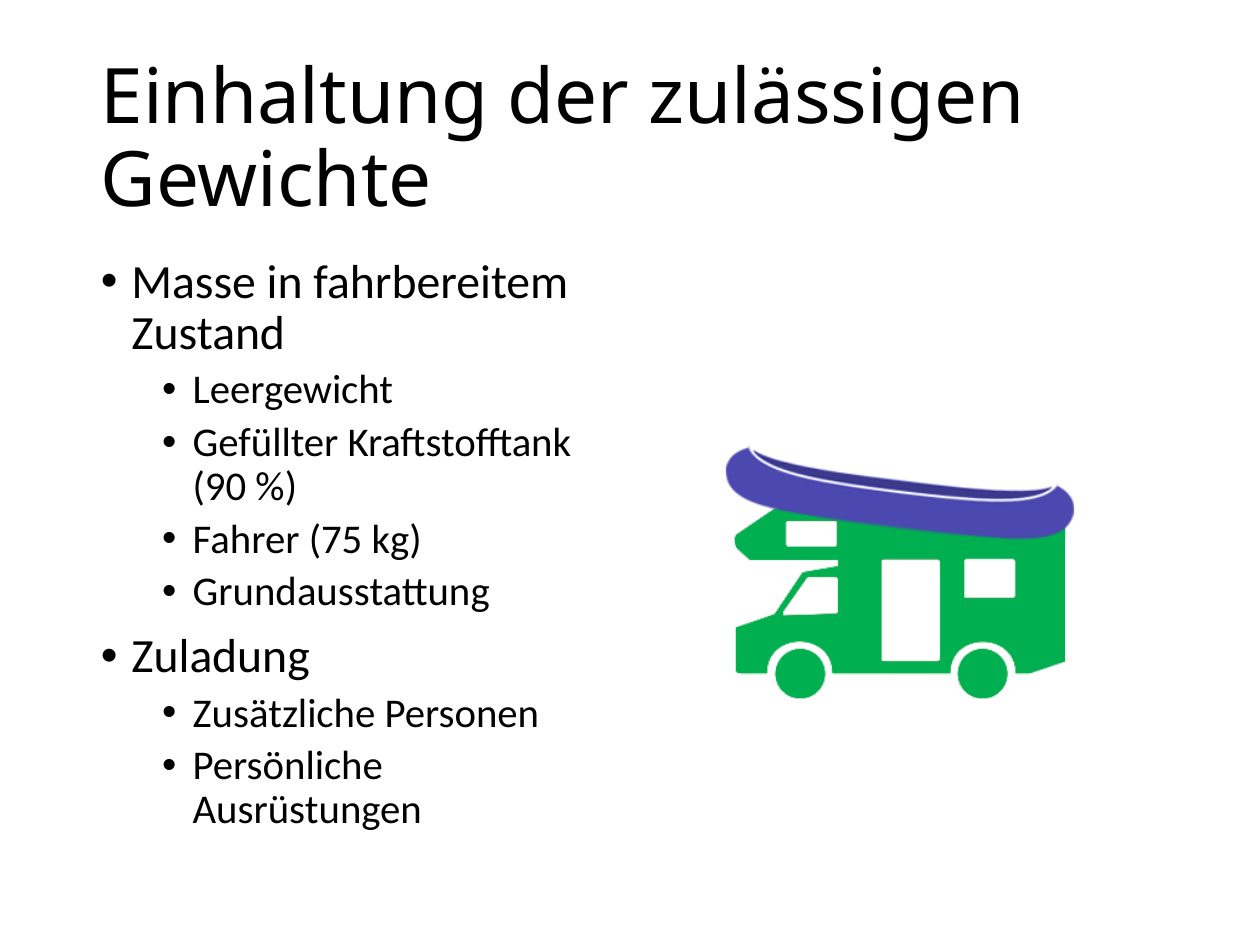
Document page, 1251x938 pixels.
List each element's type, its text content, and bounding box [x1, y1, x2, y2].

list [725, 368, 1075, 706]
list Masse in fahrbereitem Zustand Leergewicht Gefüllter Kraftstofftank (90 %) Fahrer (75 kg) Grundausstattung Zuladung Zusätzliche Personen Persönliche Ausrüstungen [85, 249, 618, 845]
title Einhaltung der zulässigen Gewichte [85, 49, 1164, 232]
